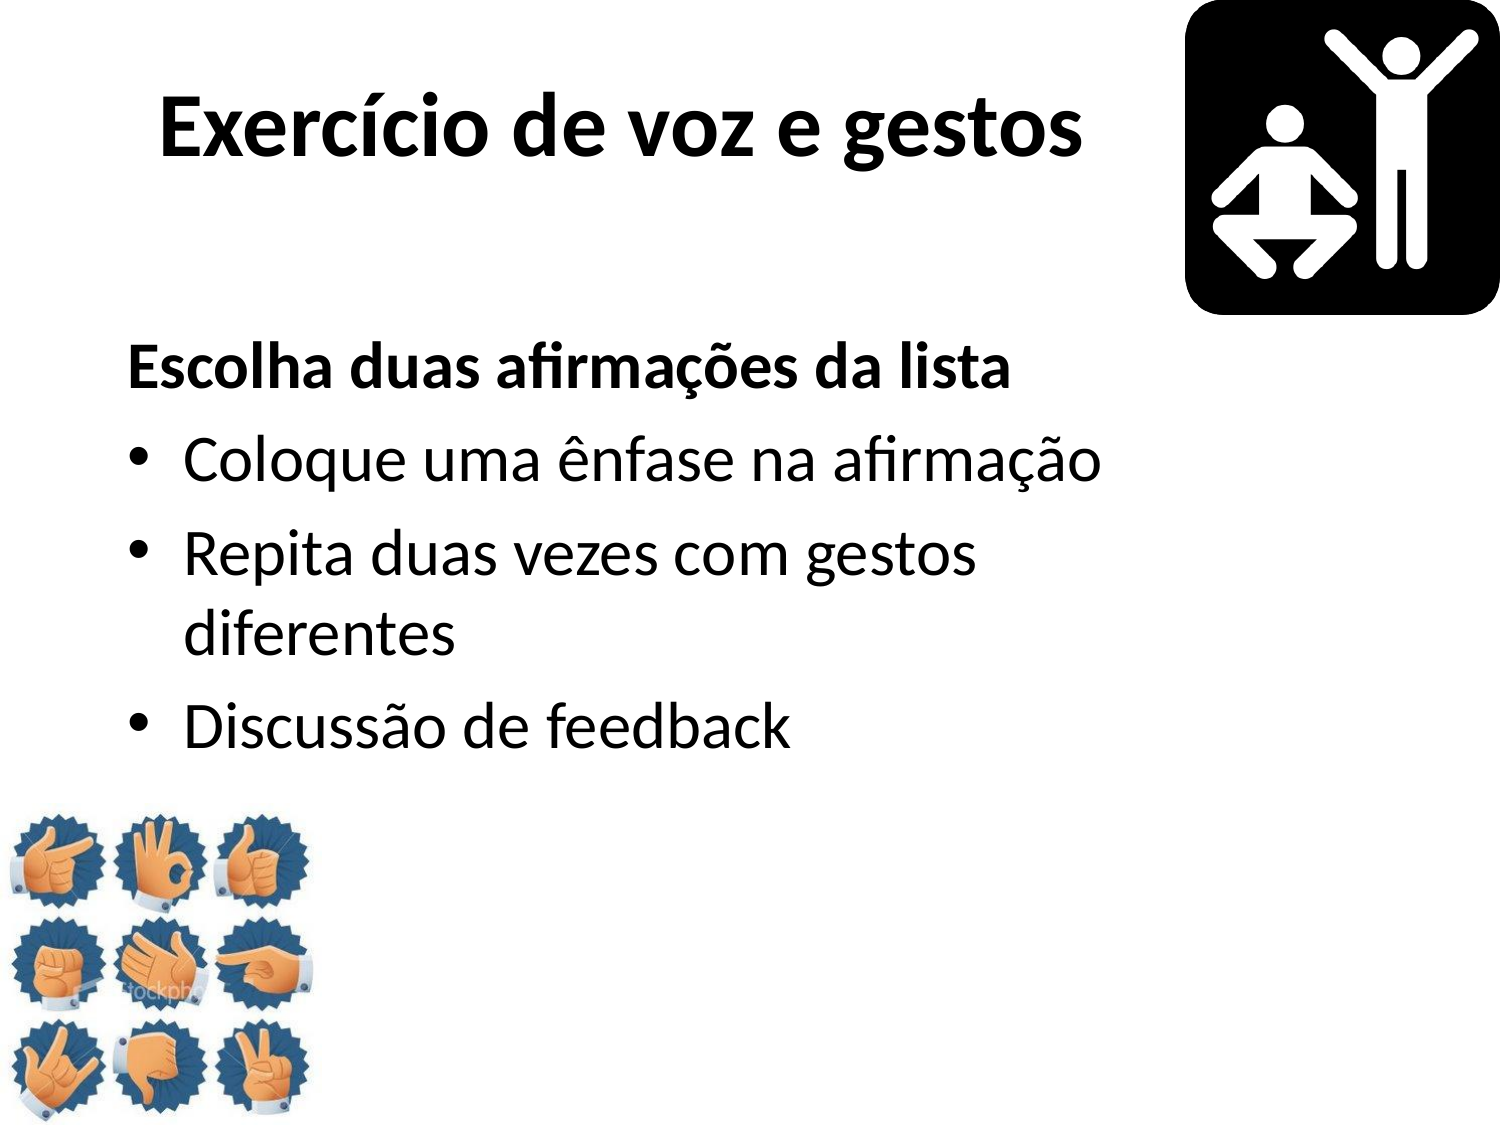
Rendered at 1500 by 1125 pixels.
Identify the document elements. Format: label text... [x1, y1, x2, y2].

title Exercício de voz e gestos [76, 66, 1180, 173]
picture [0, 803, 323, 1125]
list Escolha duas afirmações da lista Coloque uma ênfase na afirmação Repita duas vezes com gestos diferentes Discussão de feedback [111, 314, 1259, 1125]
picture [1185, 0, 1500, 315]
